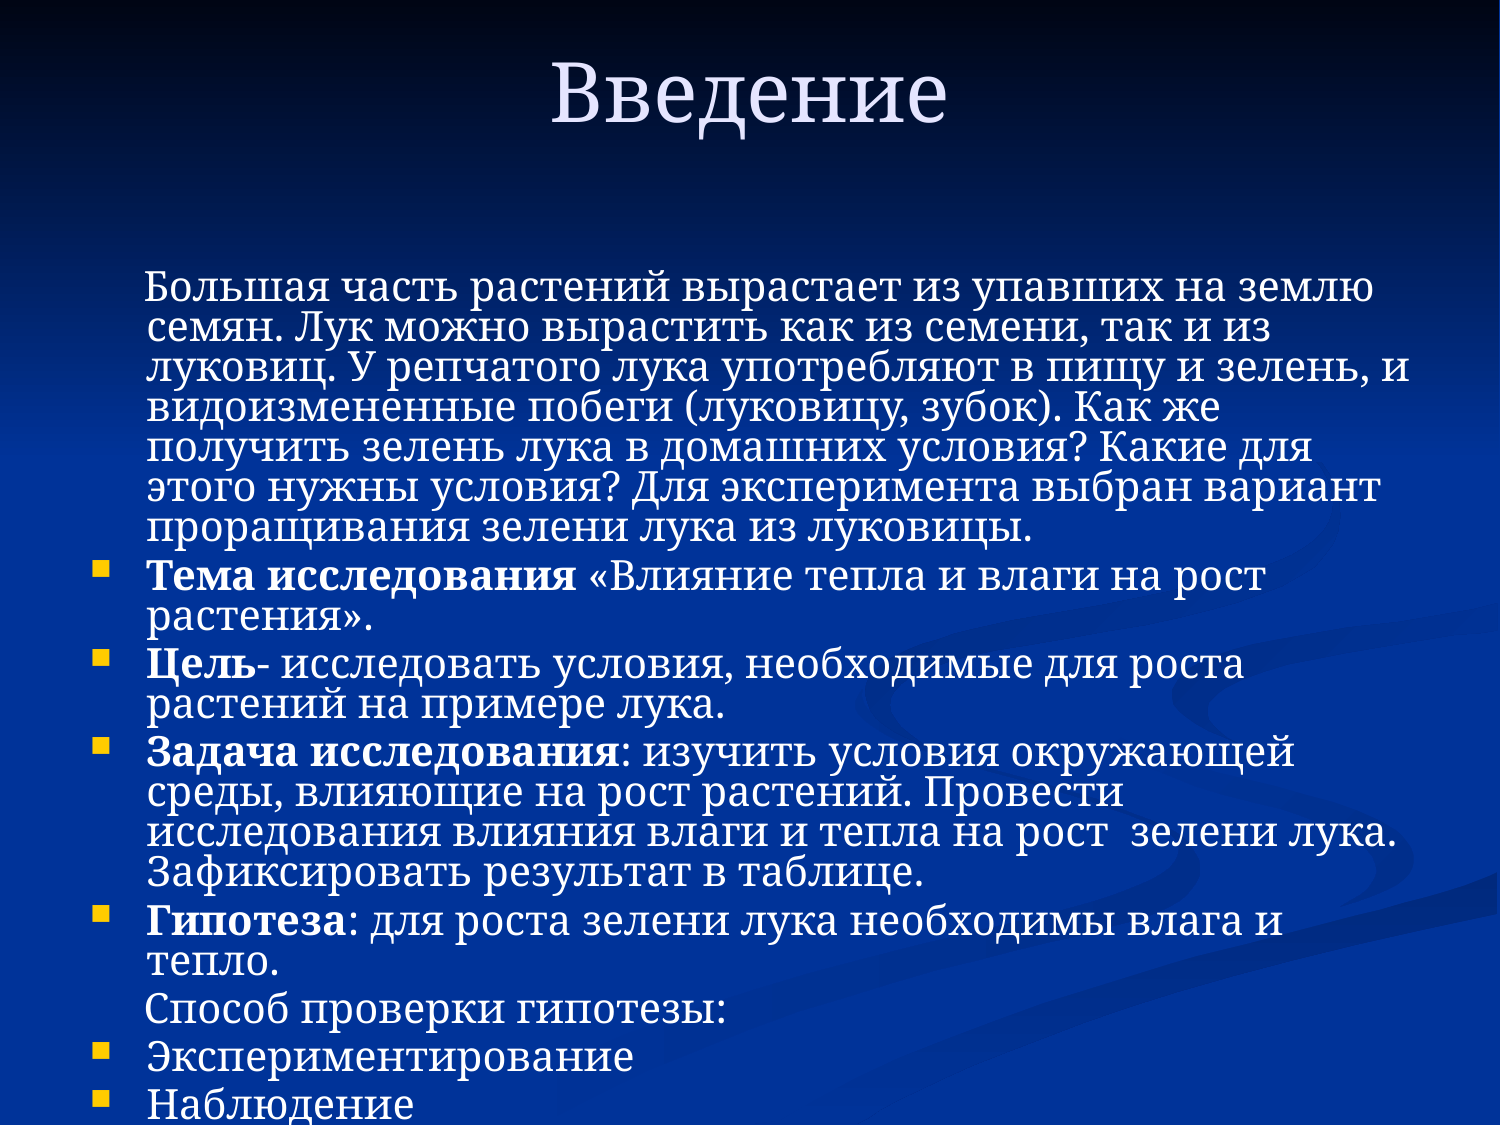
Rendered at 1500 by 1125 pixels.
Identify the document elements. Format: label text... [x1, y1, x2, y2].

title Введение [74, 44, 1426, 233]
list Большая часть растений вырастает из упавших на землю семян. Лук можно вырастить как из семени, так и из луковиц. У репчатого лука употребляют в пищу и зелень, и видоизмененные побеги (луковицу, зубок). Как же получить зелень лука в домашних условия? Какие для этого нужны условия? Для эксперимента выбран вариант проращивания зелени лука из луковицы. Тема исследования «Влияние тепла и влаги на рост растения». Цель- исследовать условия, необходимые для роста растений на примере лука. Задача исследования: изучить условия окружающей среды, влияющие на рост растений. Провести исследования влияния влаги и тепла на рост зелени лука. Зафиксировать результат в таблице. Гипотеза: для роста зелени лука необходимы влага и тепло. Способ проверки гипотезы: Экспериментирование Наблюдение [74, 262, 1426, 1006]
